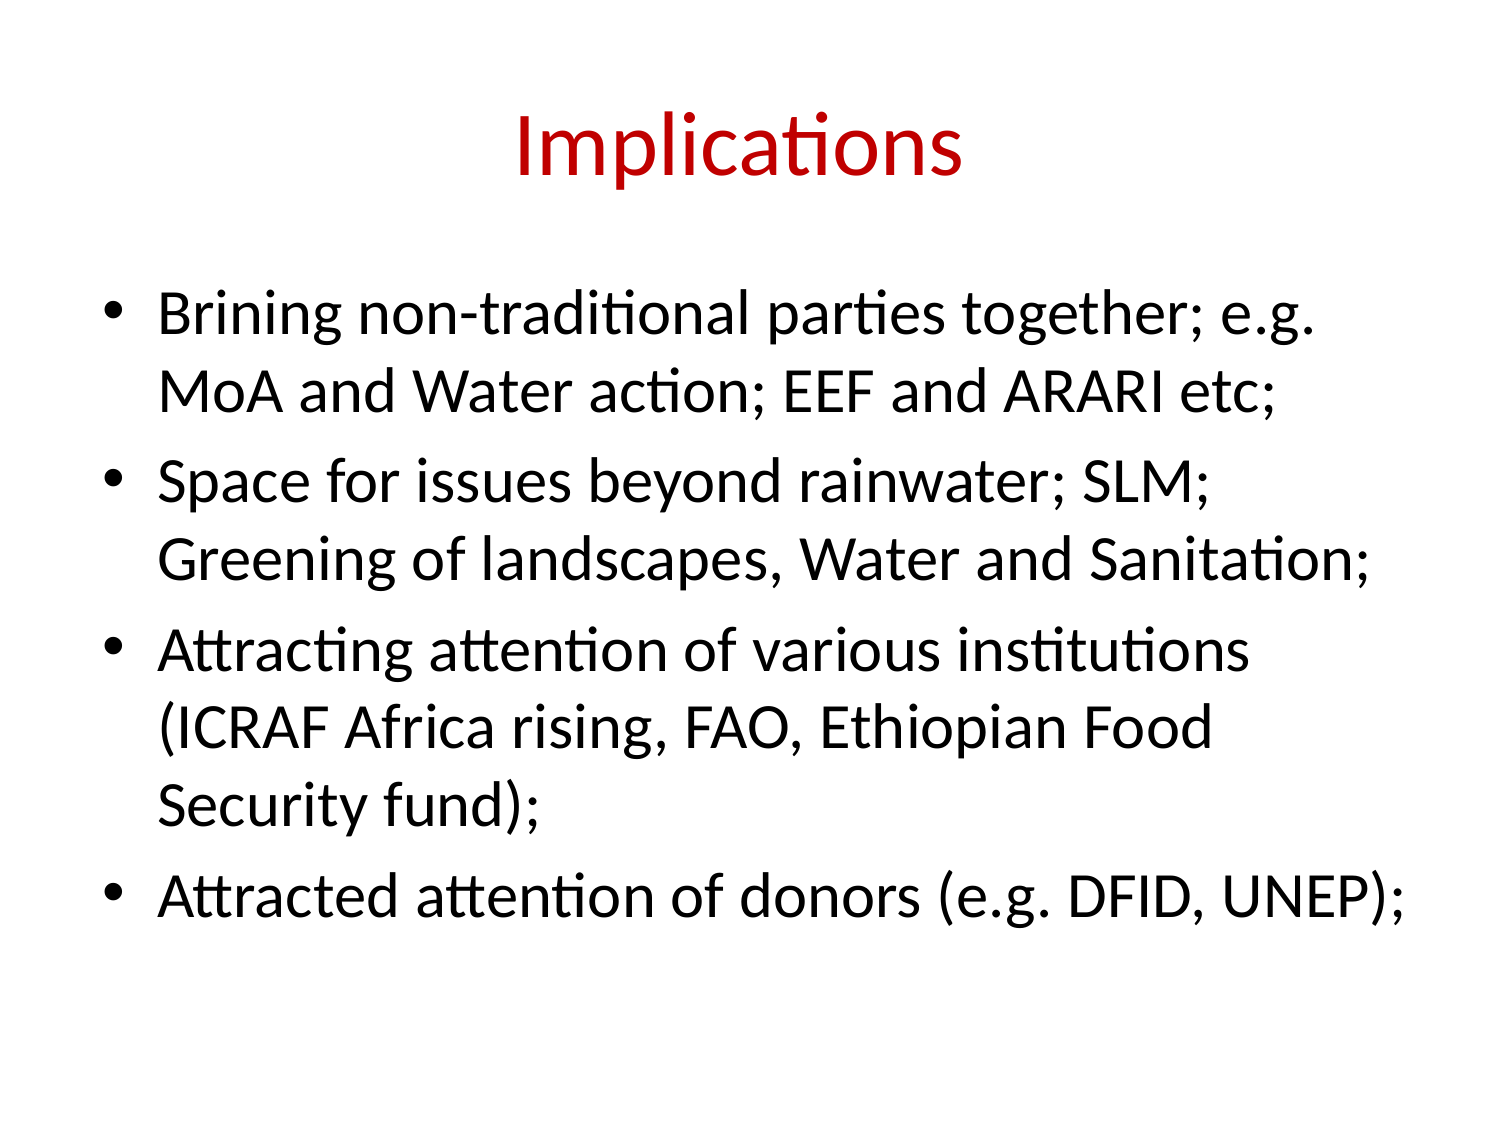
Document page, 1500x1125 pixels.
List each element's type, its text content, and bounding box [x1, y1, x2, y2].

list Brining non-traditional parties together; e.g. MoA and Water action; EEF and ARARI etc; Space for issues beyond rainwater; SLM; Greening of landscapes, Water and Sanitation; Attracting attention of various institutions (ICRAF Africa rising, FAO, Ethiopian Food Security fund); Attracted attention of donors (e.g. DFID, UNEP); [87, 262, 1438, 1005]
title Implications [75, 45, 1425, 233]
